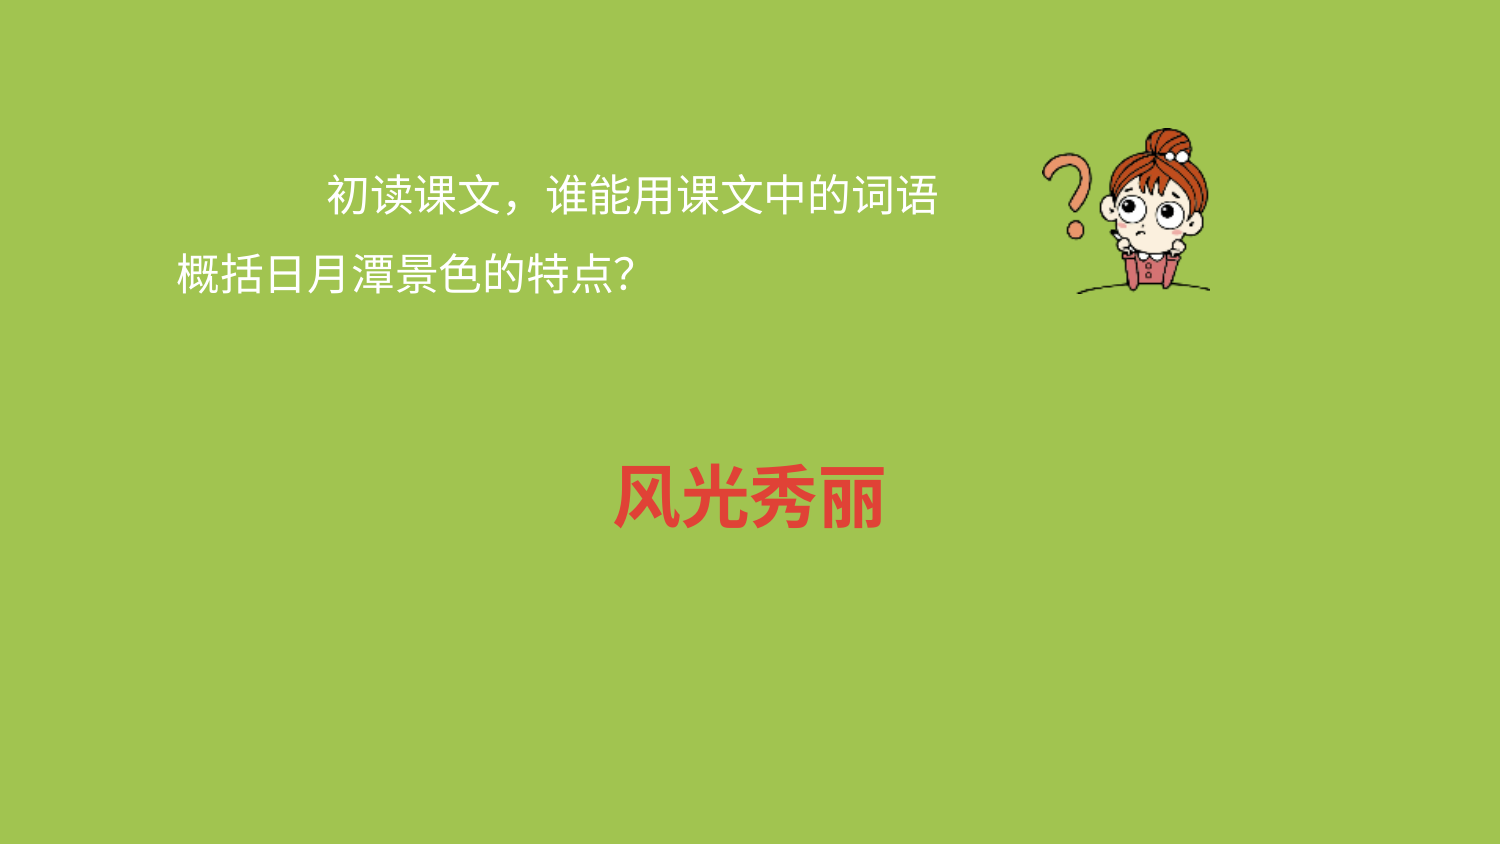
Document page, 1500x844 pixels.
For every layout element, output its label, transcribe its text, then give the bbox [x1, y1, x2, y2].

picture [1041, 128, 1210, 295]
text_box 风光秀丽 [540, 432, 960, 557]
text_box 初读课文，谁能用课文中的词语概括日月潭景色的特点？ [135, 123, 1024, 317]
